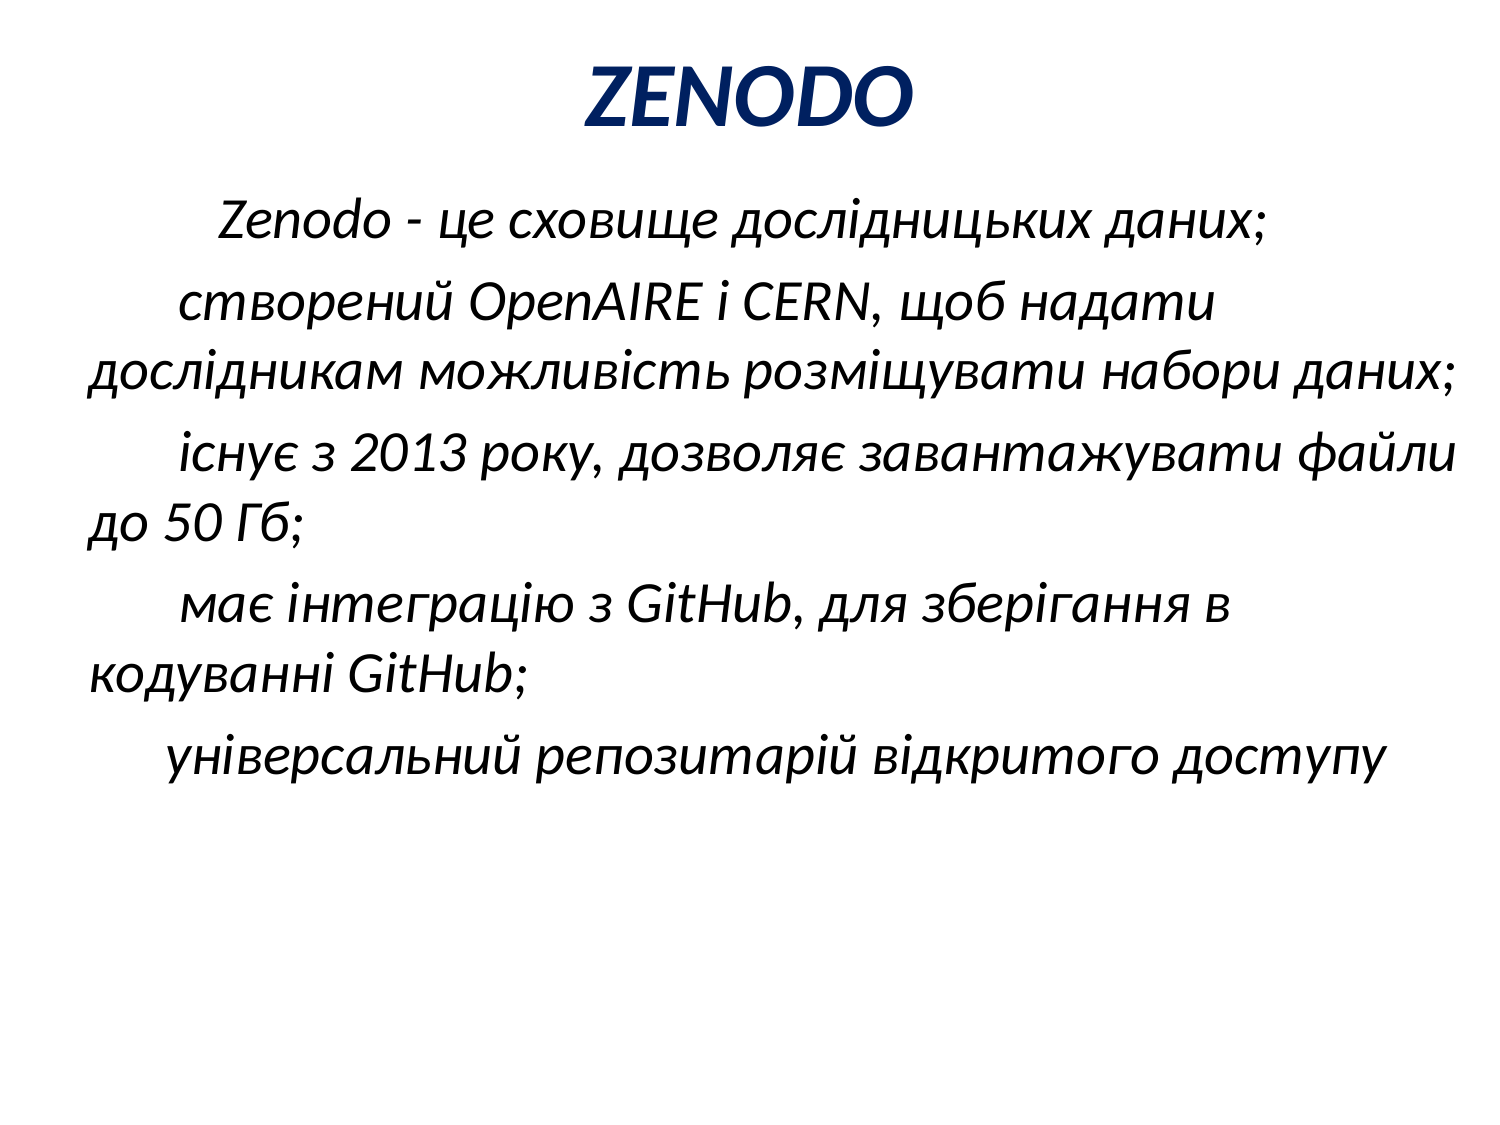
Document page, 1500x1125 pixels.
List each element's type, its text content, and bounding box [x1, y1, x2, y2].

title ZENODO [75, 19, 1425, 161]
list Zenodo - це сховище дослідницьких даних; створений OpenAIRE і CERN, щоб надати дослідникам можливість розміщувати набори даних; існує з 2013 року, дозволяє завантажувати файли до 50 Гб; має інтеграцію з GitHub, для зберігання в кодуванні GitHub; універсальний репозитарій відкритого доступу [17, 172, 1483, 1106]
